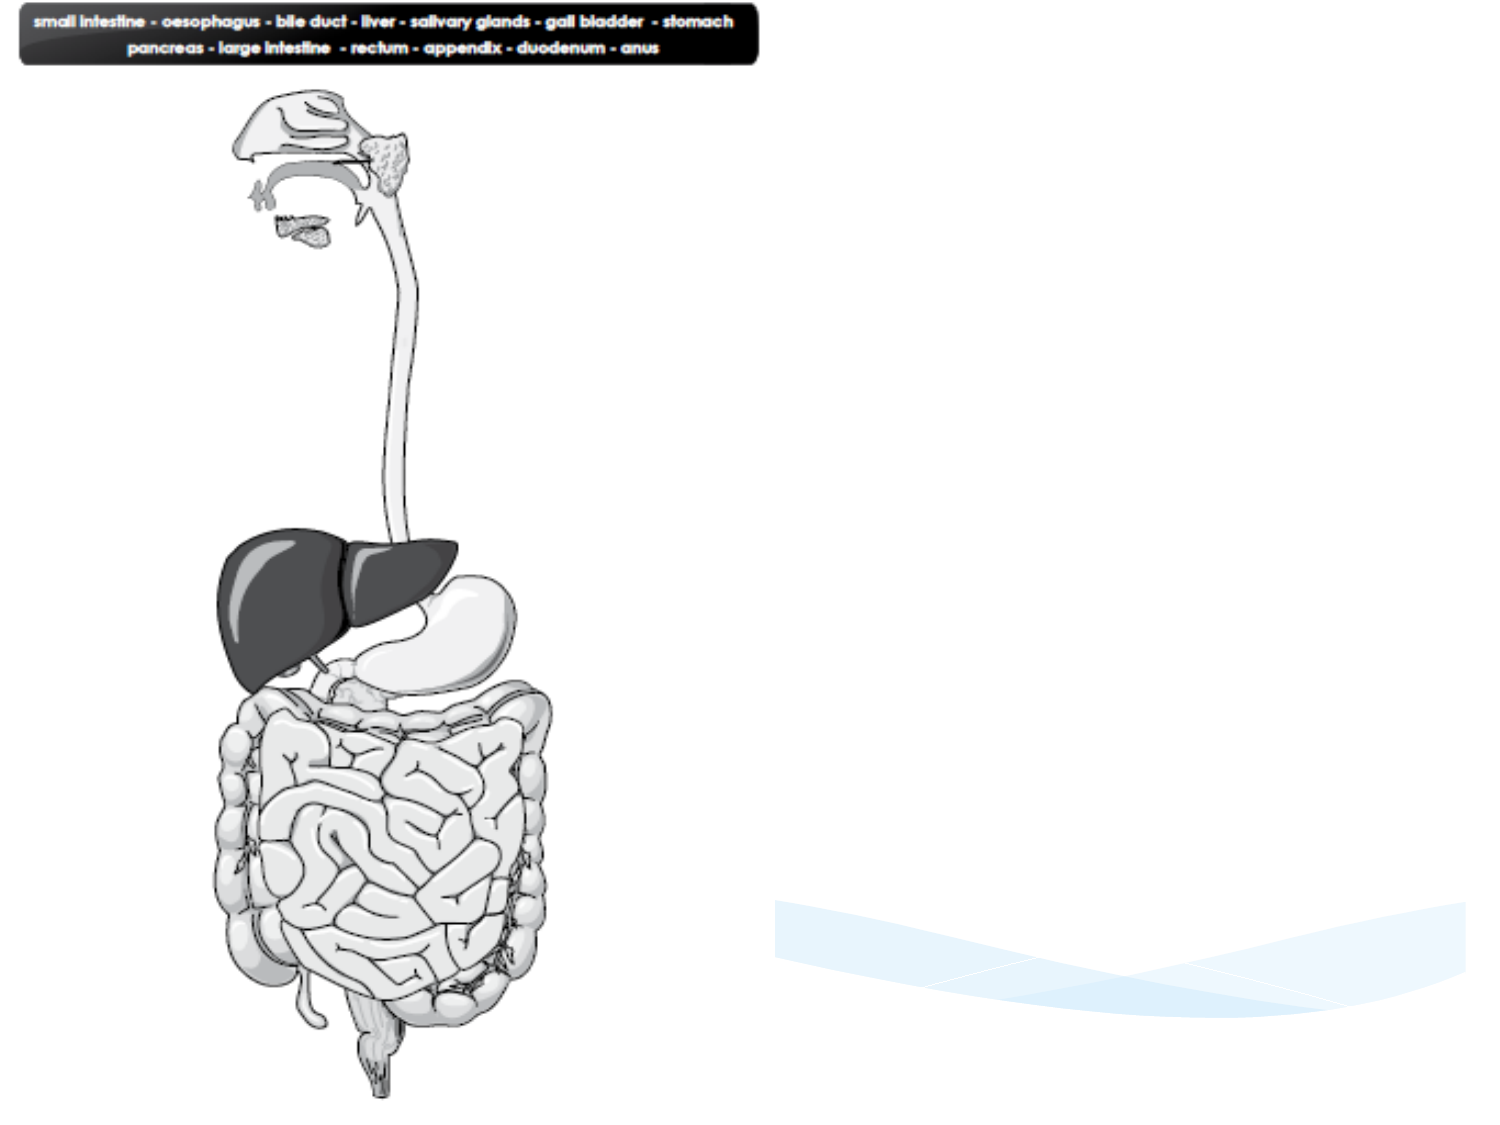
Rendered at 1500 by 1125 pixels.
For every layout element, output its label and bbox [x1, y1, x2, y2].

picture [0, 0, 776, 1111]
